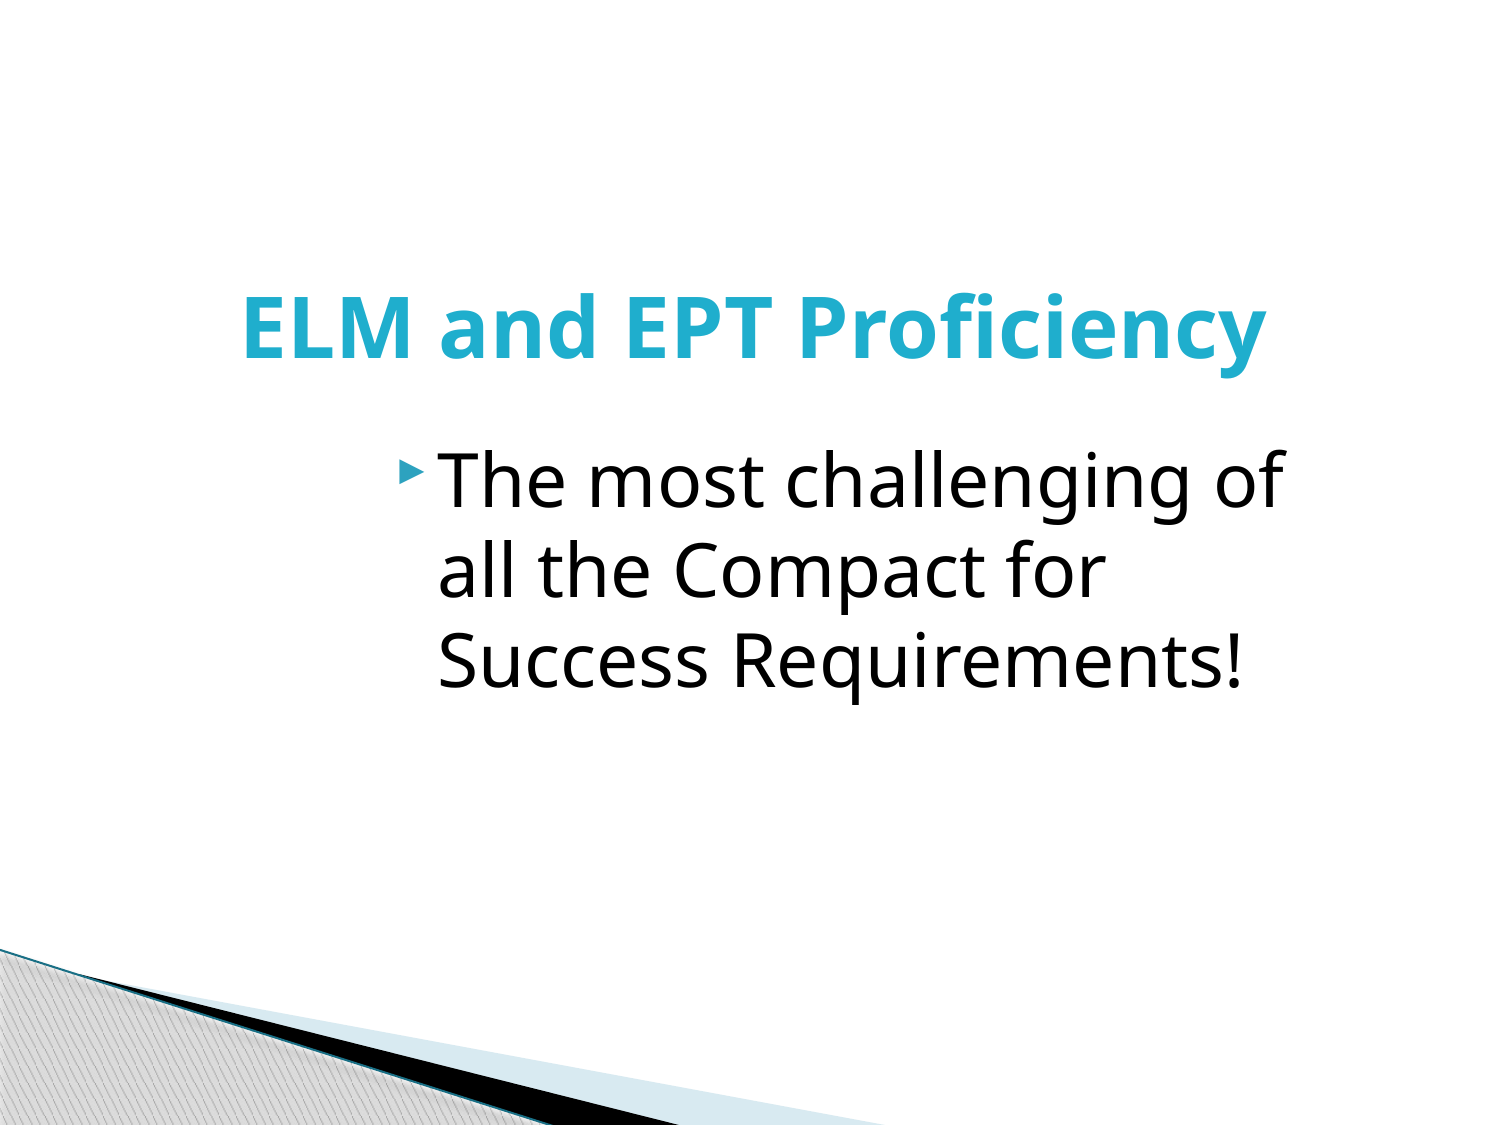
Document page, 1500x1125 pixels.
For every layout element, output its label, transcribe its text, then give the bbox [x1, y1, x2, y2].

title ELM and EPT Proficiency [225, 174, 1500, 474]
list The most challenging of all the Compact for Success Requirements! [362, 425, 1313, 775]
